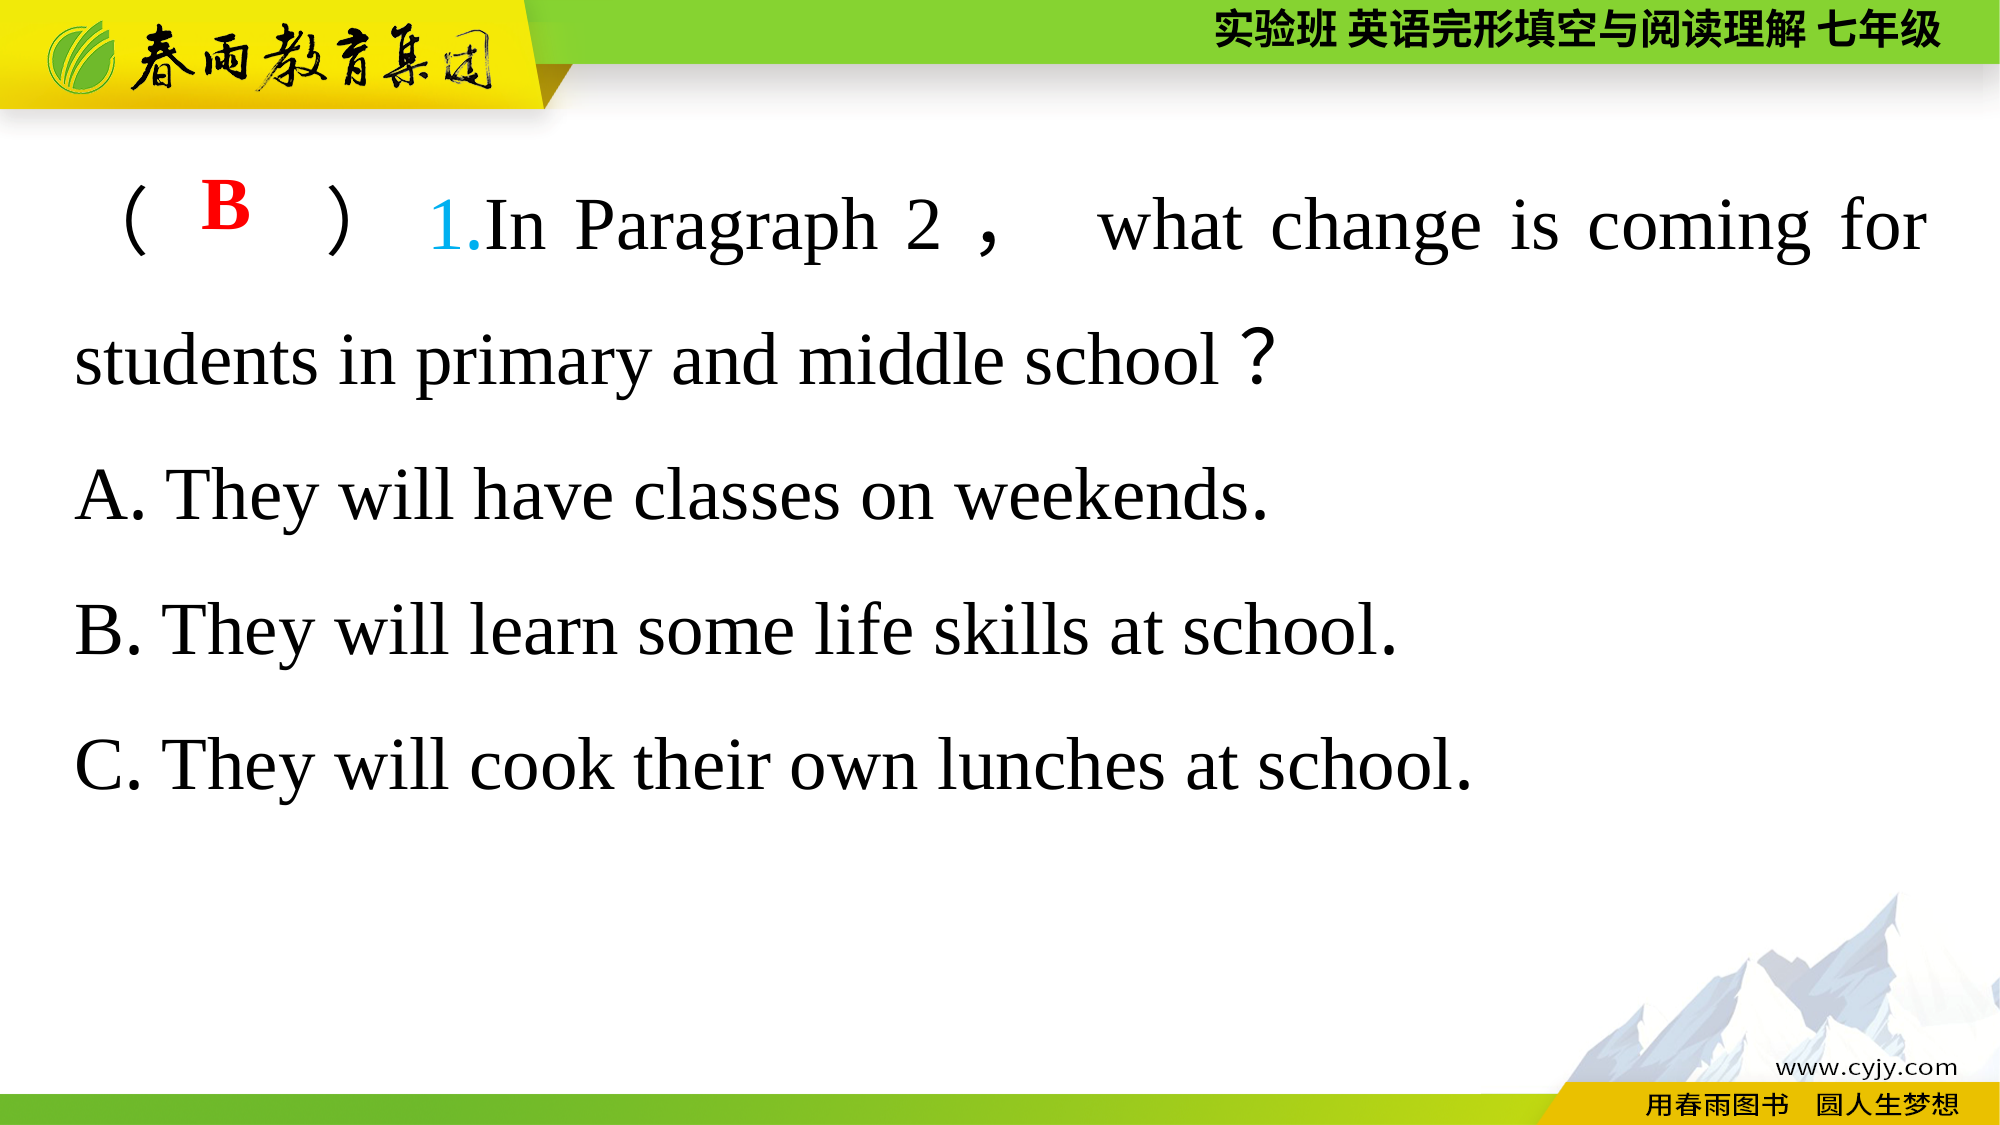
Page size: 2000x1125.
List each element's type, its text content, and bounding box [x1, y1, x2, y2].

list （ ）1.In Paragraph 2， what change is coming for students in primary and middle school？ A. They will have classes on weekends. B. They will learn some life skills at school. C. They will cook their own lunches at school. [59, 122, 1944, 820]
text_box B [186, 146, 267, 252]
picture [0, 0, 2000, 1125]
